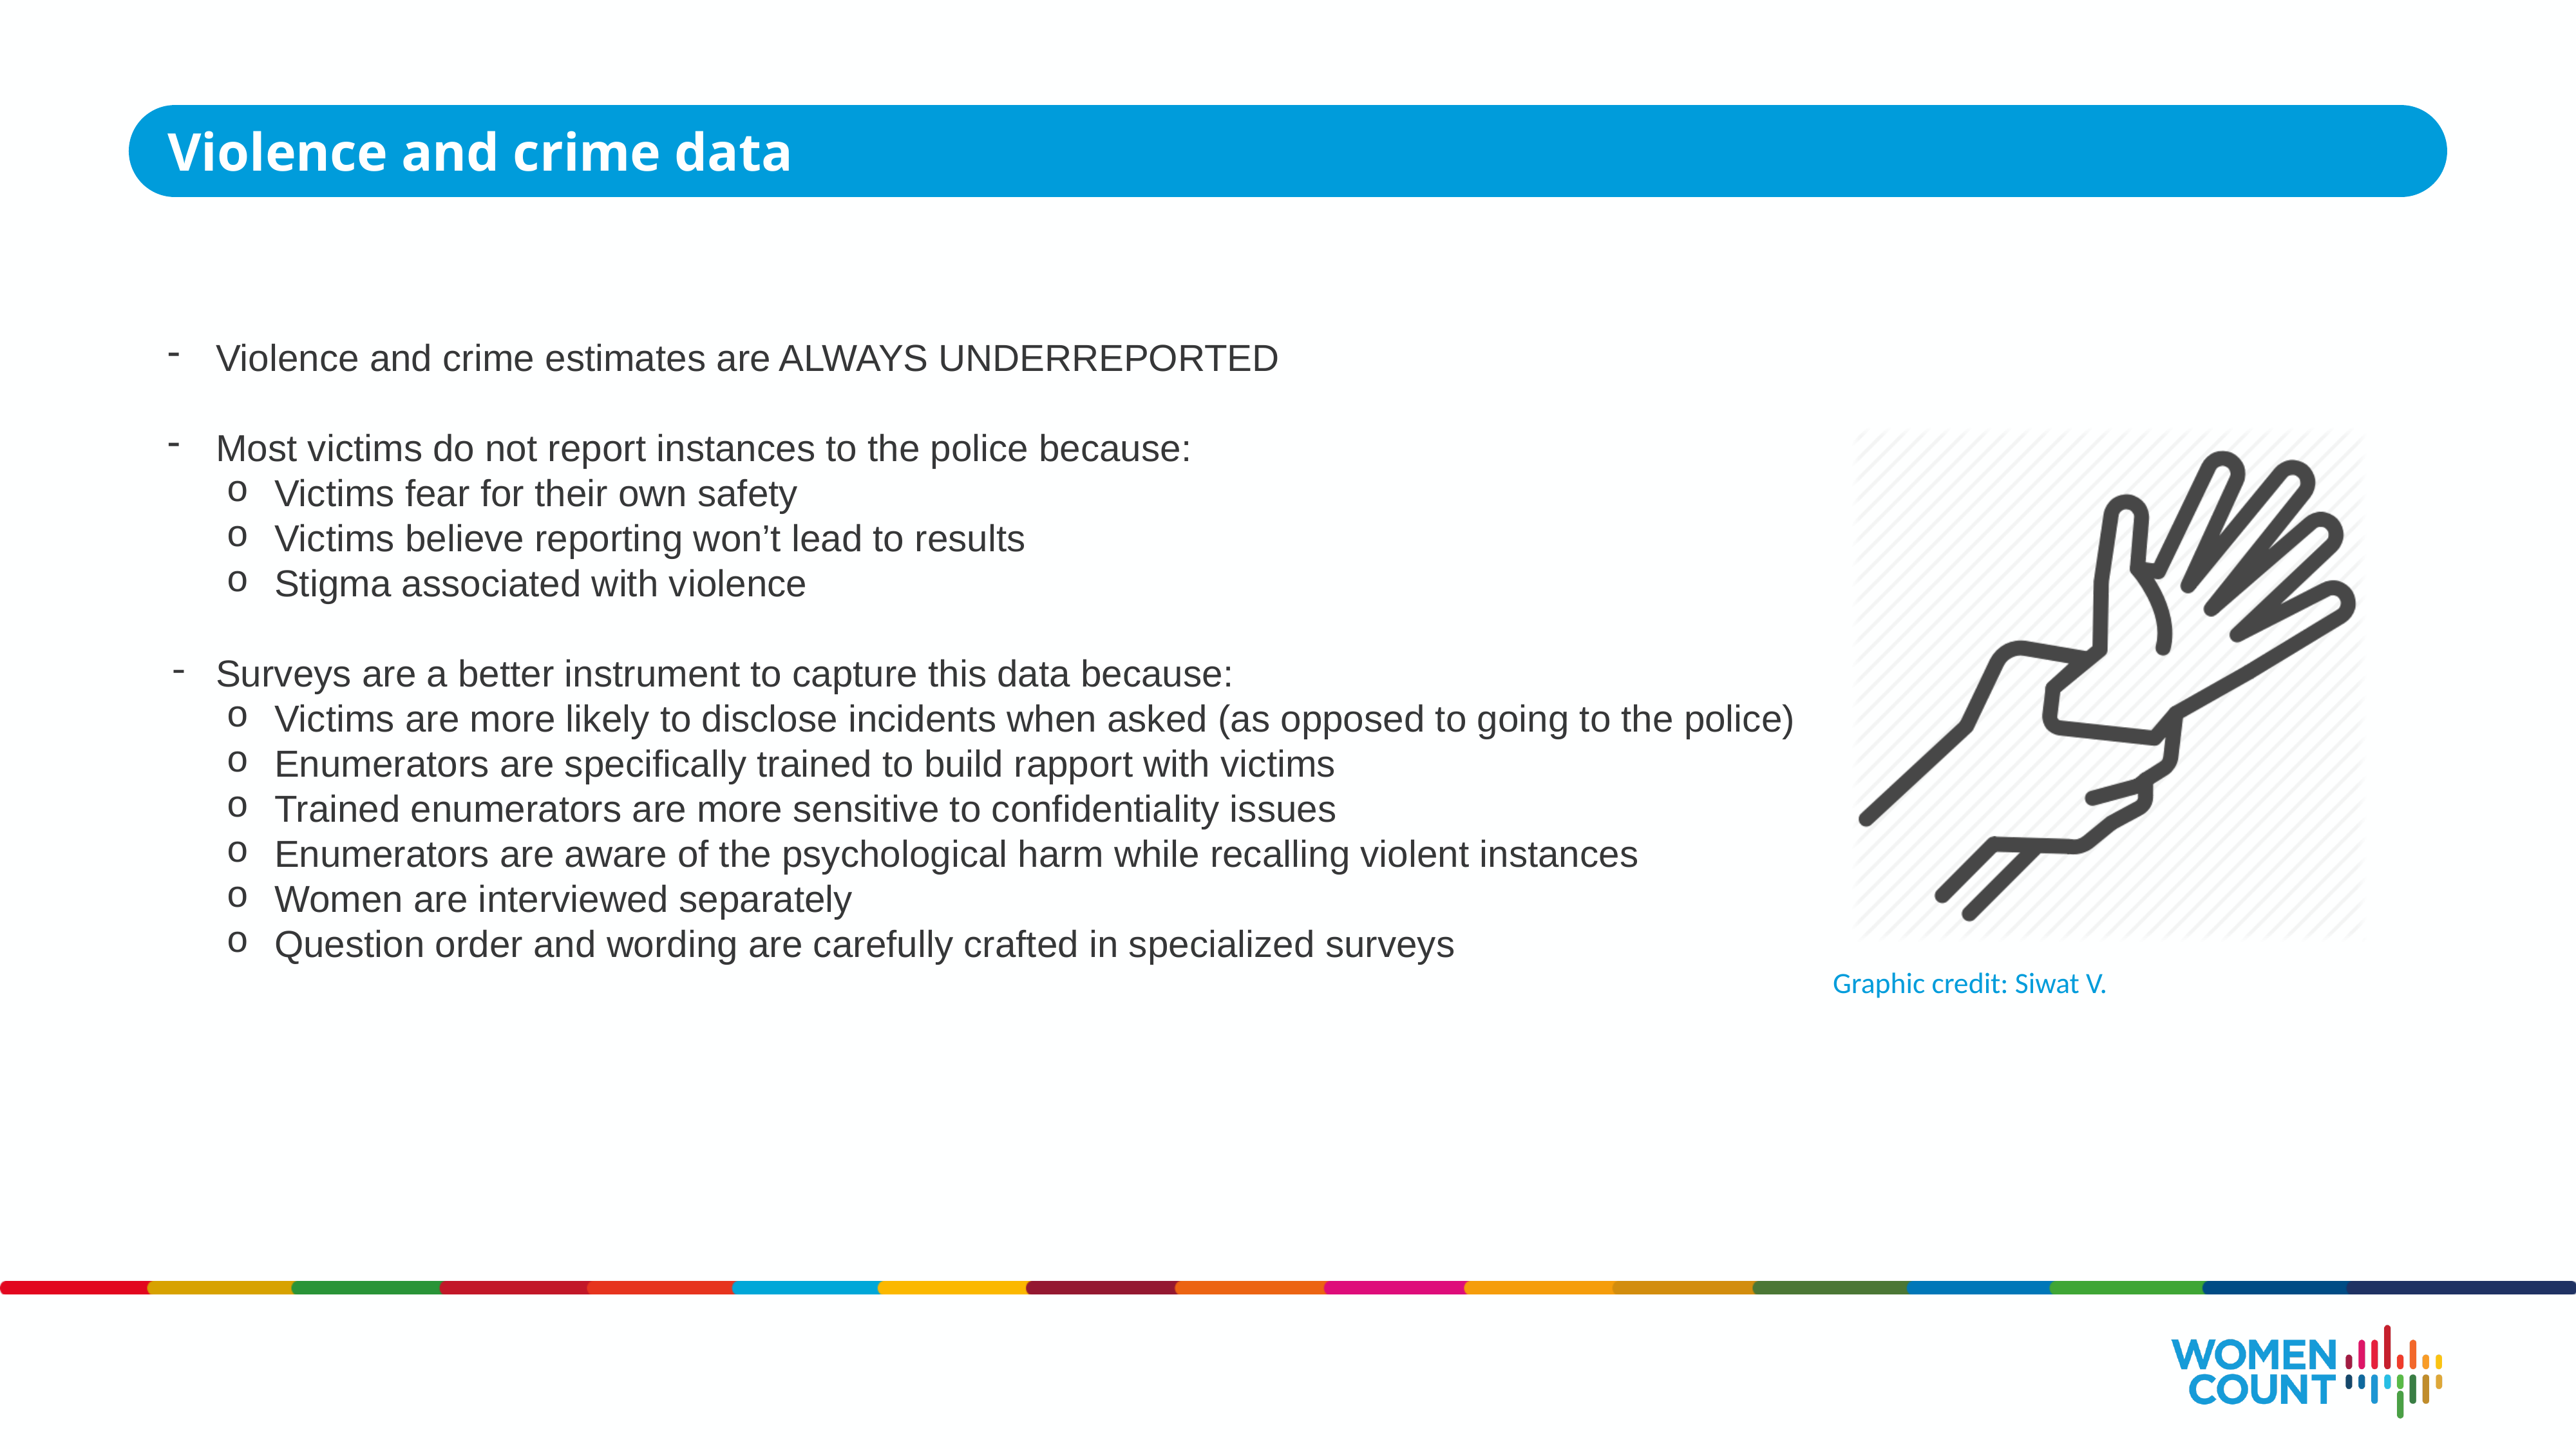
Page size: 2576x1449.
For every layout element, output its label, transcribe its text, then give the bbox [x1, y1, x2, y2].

list Violence and crime data [167, 119, 2411, 182]
picture [1851, 426, 2367, 942]
list Violence and crime estimates are ALWAYS UNDERREPORTED Most victims do not report instances to the police because: Victims fear for their own safety Victims believe reporting won’t lead to results Stigma associated with violence Surveys are a better instrument to capture this data because: Victims are more likely to disclose incidents when asked (as opposed to going to the police) Enumerators are specifically trained to build rapport with victims Trained enumerators are more sensitive to confidentiality issues Enumerators are aware of the psychological harm while recalling violent instances Women are interviewed separately Question order and wording are carefully crafted in specialized surveys [167, 334, 2411, 1108]
text_box Graphic credit: Siwat V. [1823, 959, 2117, 1004]
